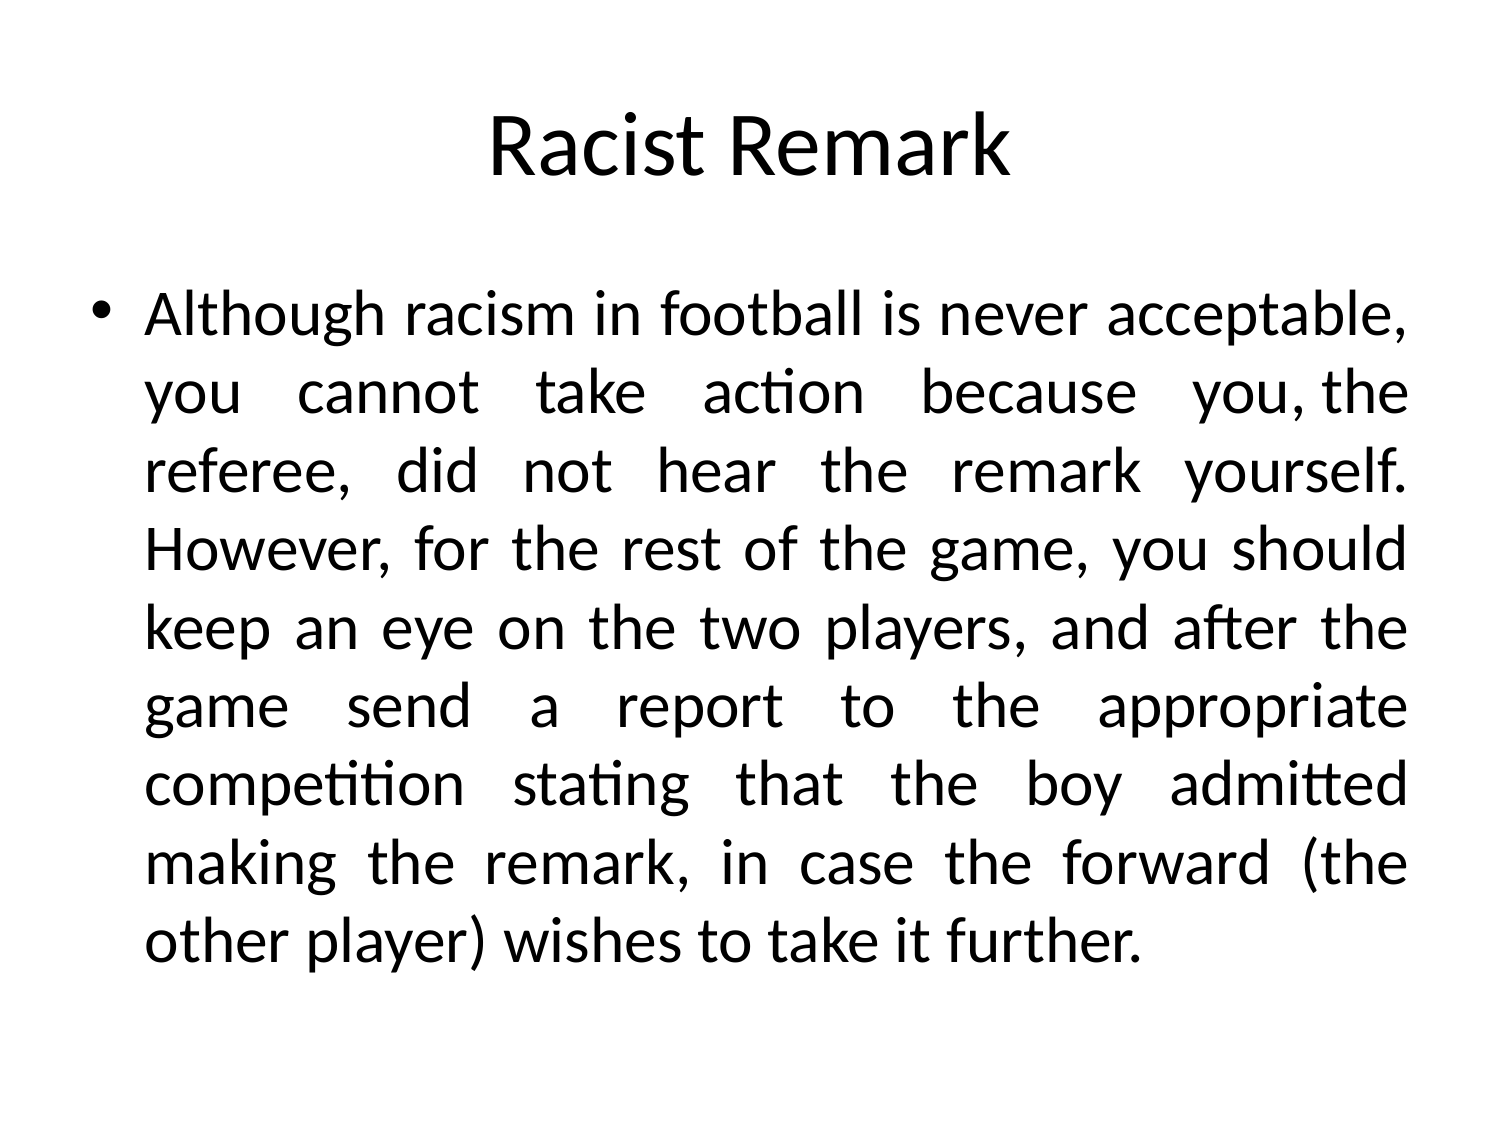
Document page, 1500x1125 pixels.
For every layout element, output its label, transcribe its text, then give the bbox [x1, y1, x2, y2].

list Although racism in football is never acceptable, you cannot take action because you, the referee, did not hear the remark yourself. However, for the rest of the game, you should keep an eye on the two players, and after the game send a report to the appropriate competition stating that the boy admitted making the remark, in case the forward (the other player) wishes to take it further. [75, 262, 1425, 1005]
title Racist Remark [75, 45, 1425, 233]
